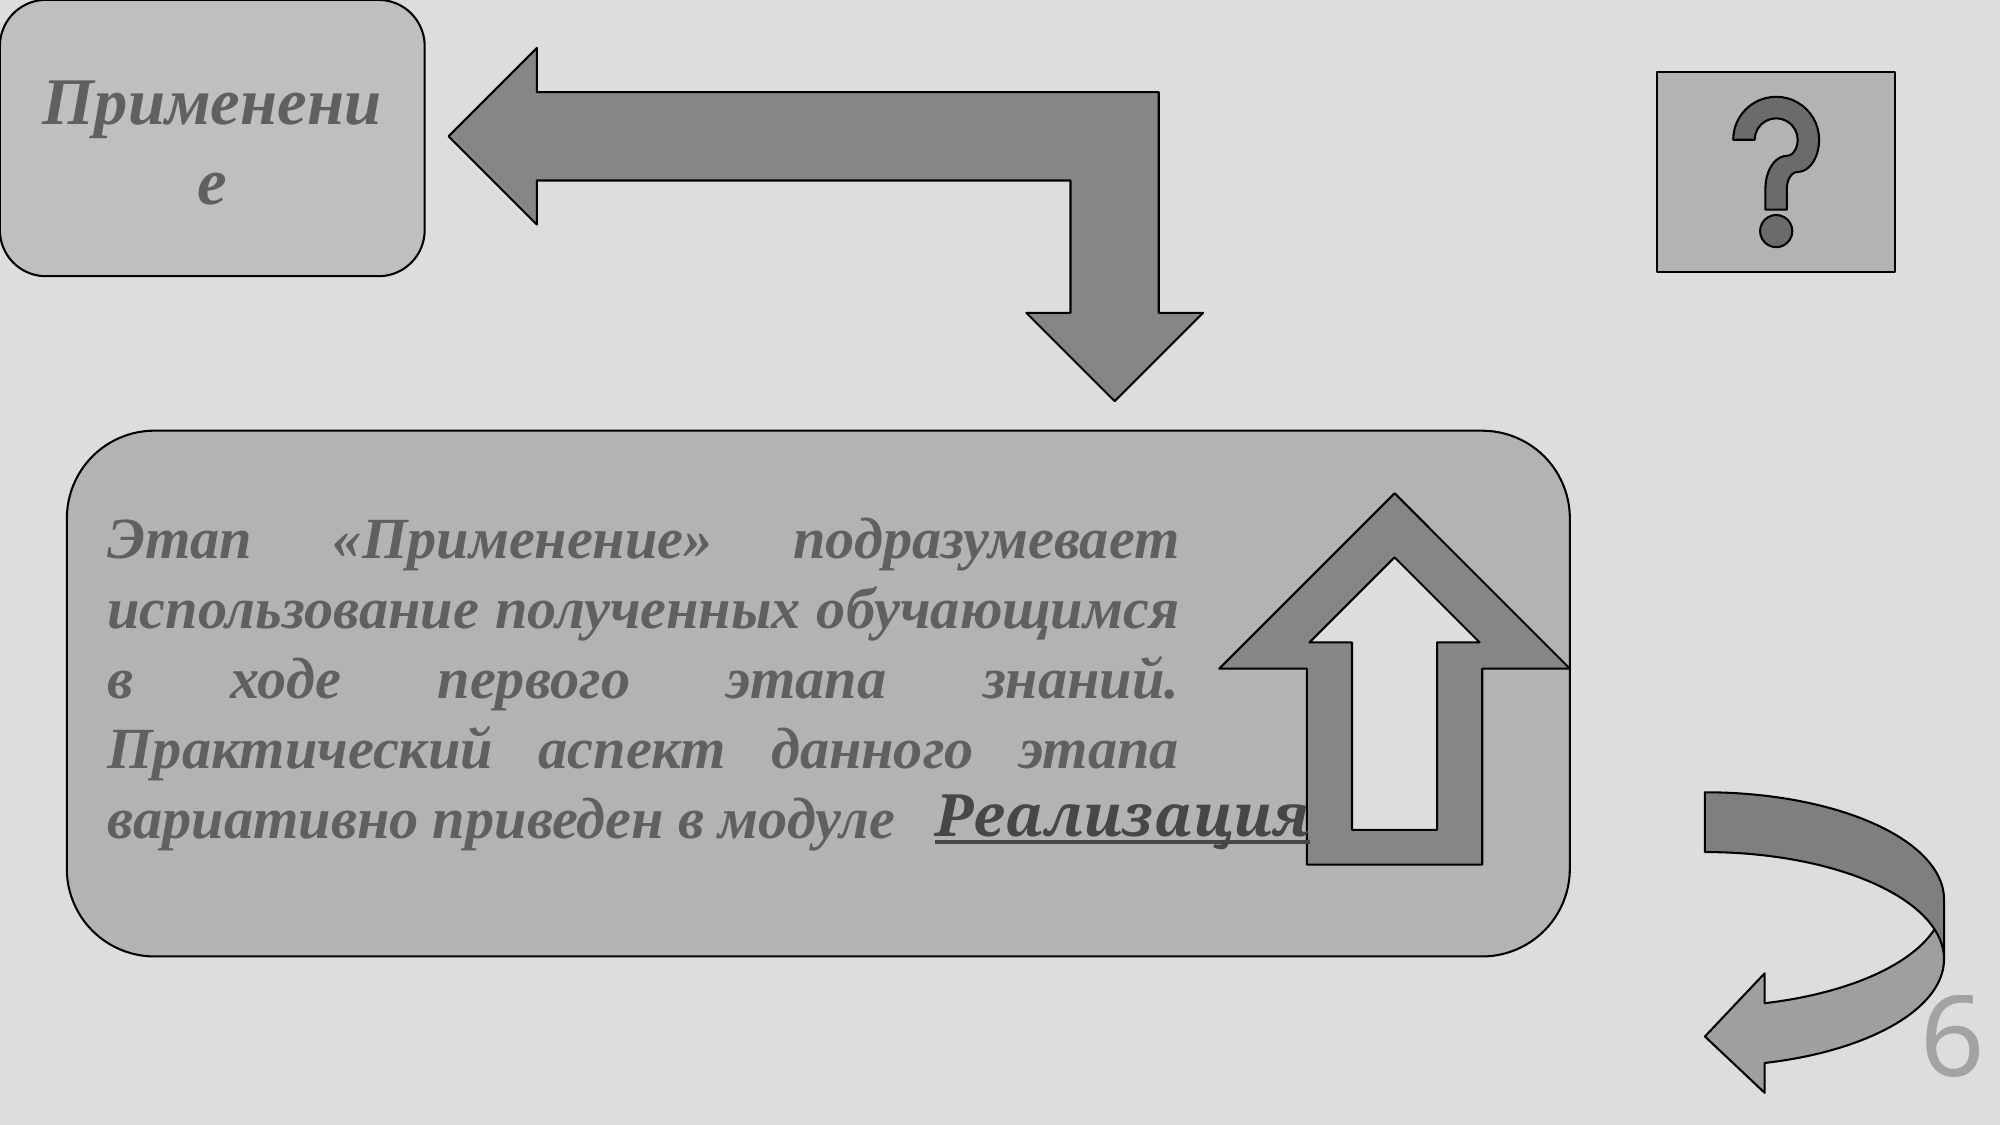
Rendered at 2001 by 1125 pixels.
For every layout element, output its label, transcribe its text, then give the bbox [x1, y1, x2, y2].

text_box [65, 429, 1571, 958]
text_box [1703, 791, 1945, 895]
text_box [1308, 556, 1481, 831]
text_box Реализация [920, 770, 1325, 856]
text_box Применение [0, 0, 426, 278]
text_box [1218, 492, 1571, 866]
slide_number 6 [1520, 895, 2000, 1125]
text_box [447, 47, 1204, 402]
text_box [1656, 71, 1896, 273]
text_box Этап «Применение» подразумевает использование полученных обучающимся в ходе первого этапа знаний. Практический аспект данного этапа вариативно приведен в модуле [92, 493, 1195, 858]
